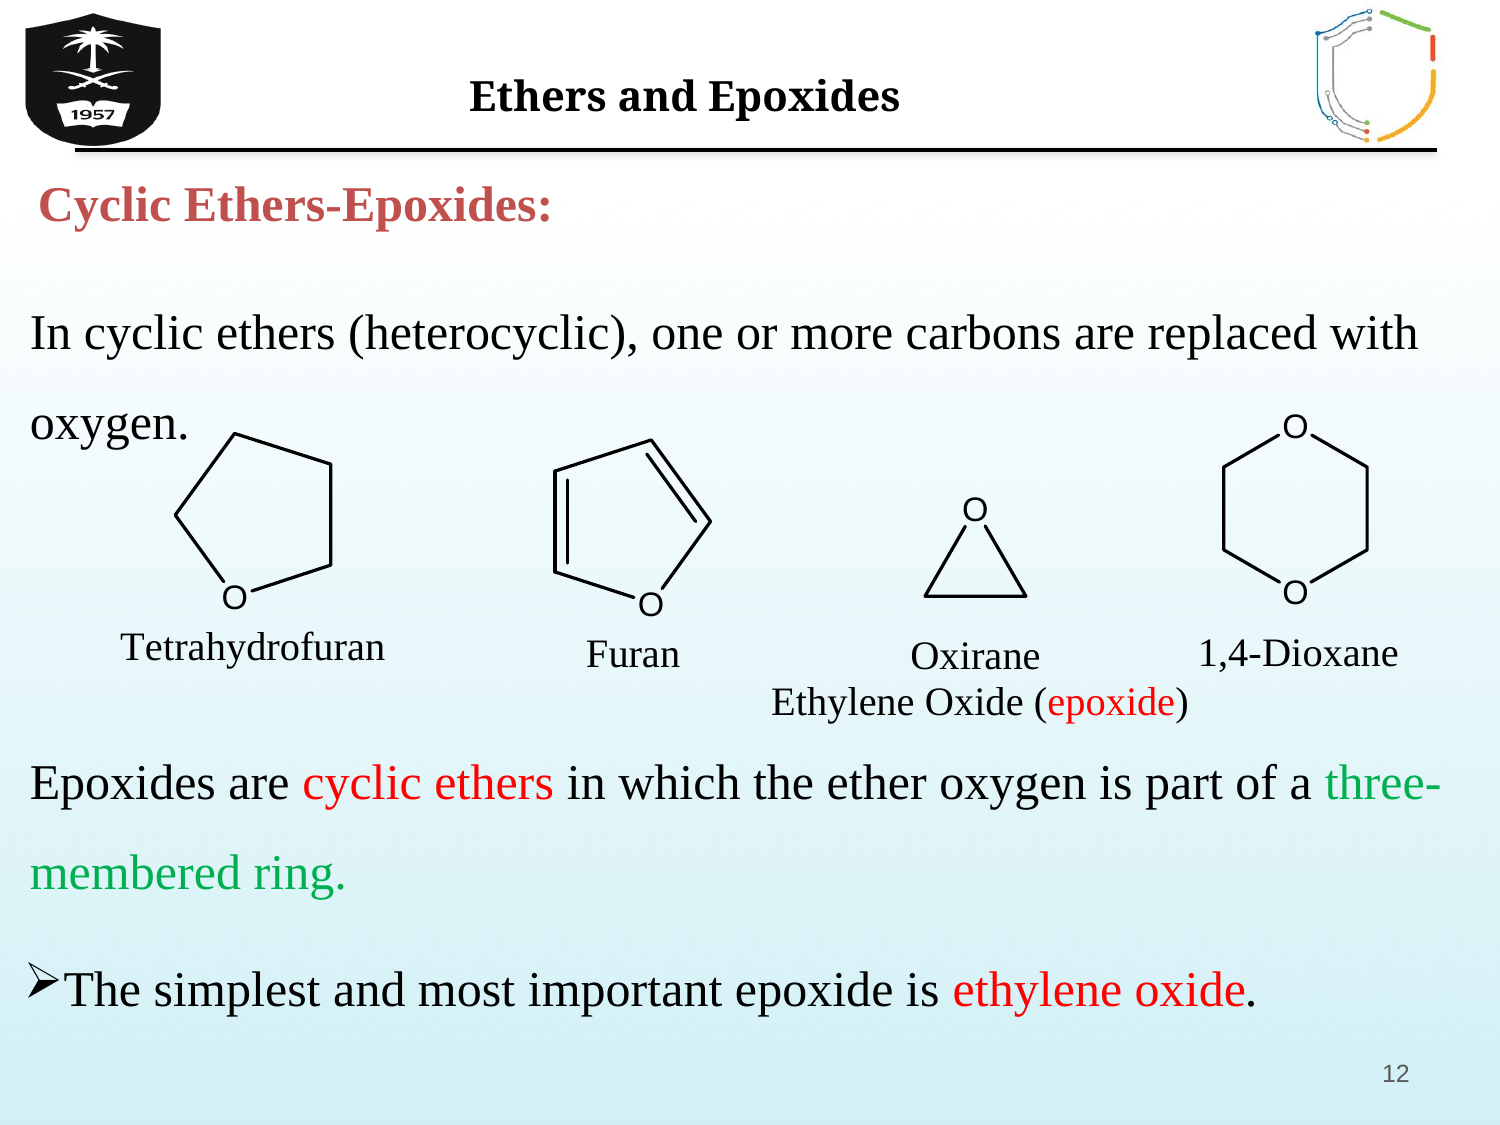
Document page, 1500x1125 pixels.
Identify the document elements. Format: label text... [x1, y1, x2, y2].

slide_number 12 [1074, 1042, 1425, 1103]
picture [0, 194, 1500, 1125]
text_box In cyclic ethers (heterocyclic), one or more carbons are replaced with oxygen. Epoxides are cyclic ethers in which the ether oxygen is part of a three-membered ring. [15, 262, 1498, 997]
text_box Ethers and Epoxides [454, 62, 916, 128]
text_box Cyclic Ethers-Epoxides: [23, 164, 936, 239]
text_box The simplest and most important epoxide is ethylene oxide. [9, 919, 1491, 1114]
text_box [119, 412, 1400, 726]
picture [0, 0, 1500, 193]
